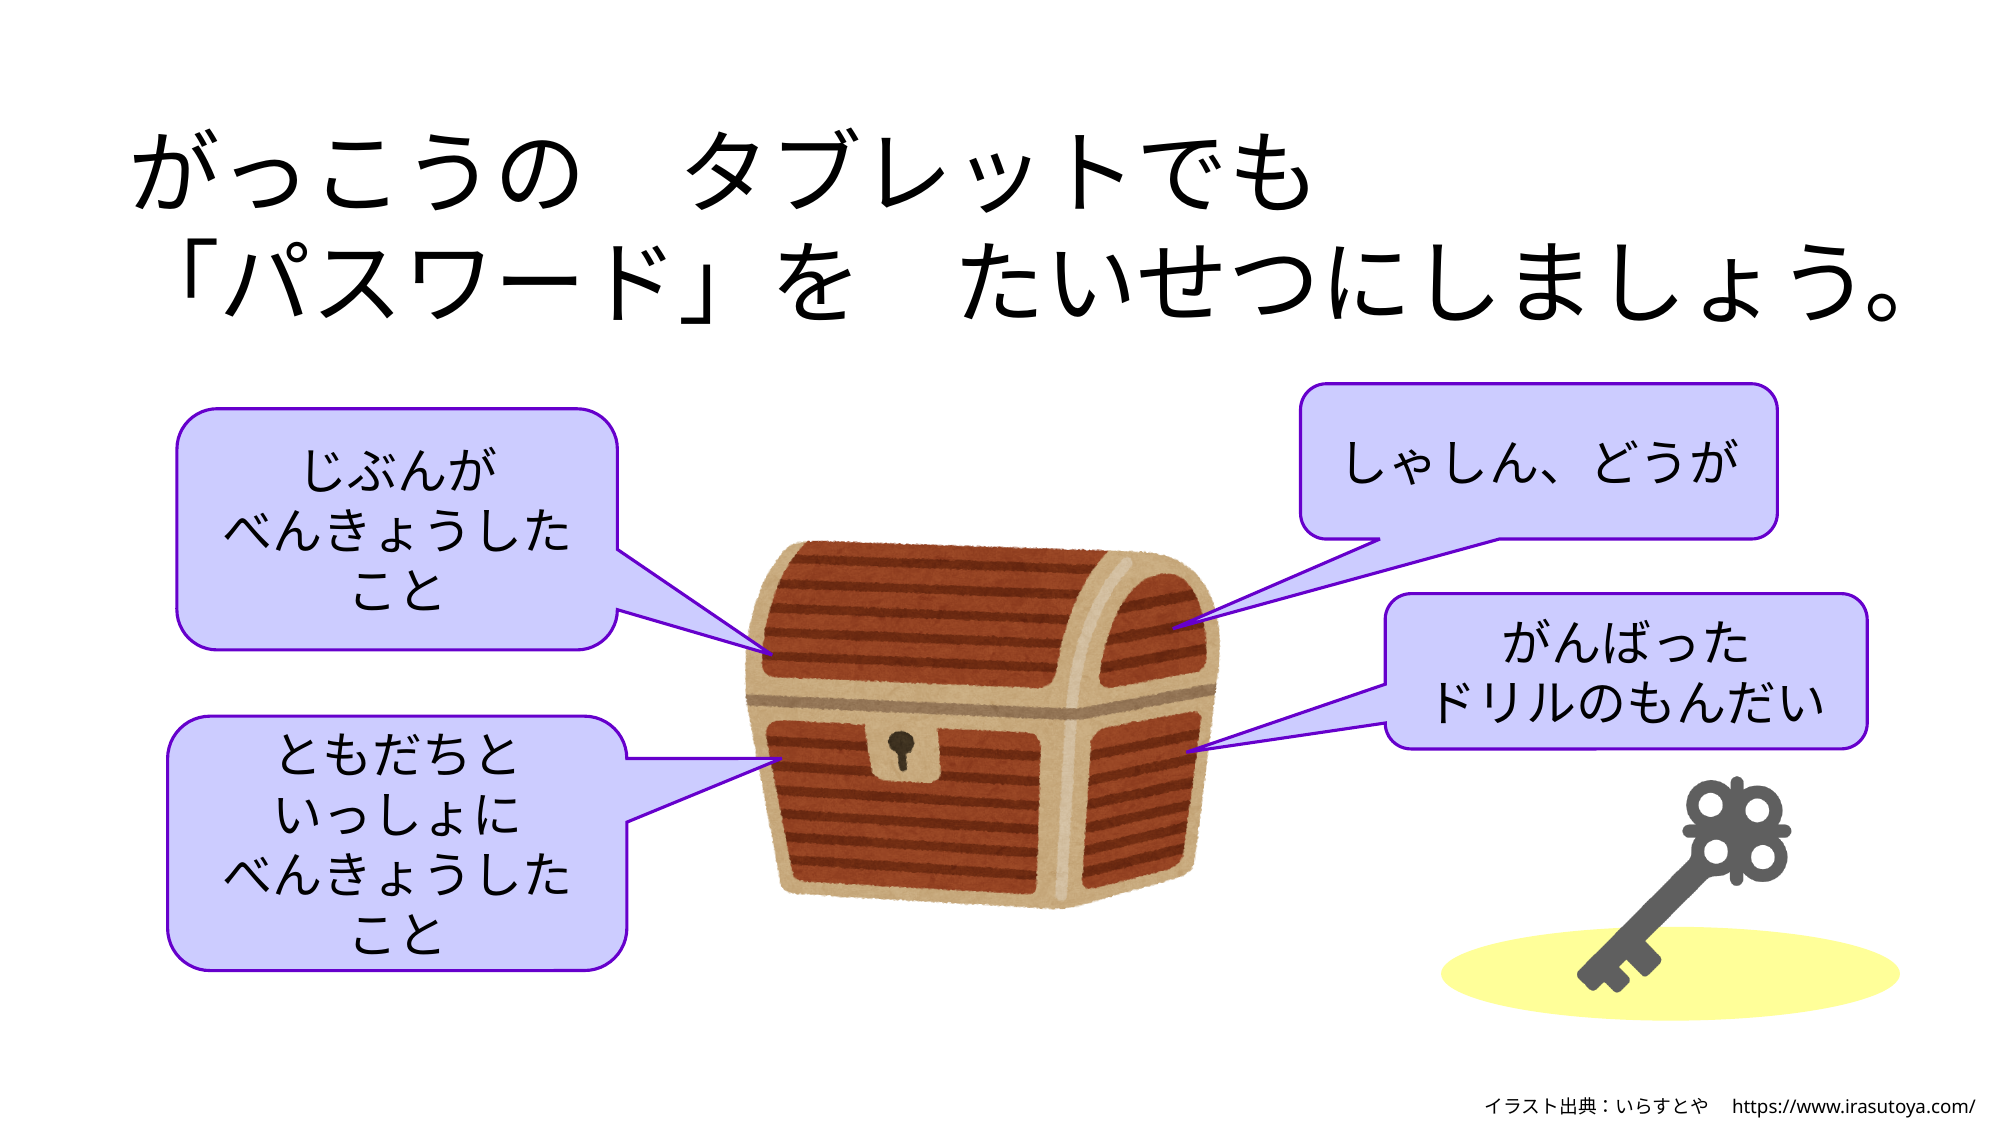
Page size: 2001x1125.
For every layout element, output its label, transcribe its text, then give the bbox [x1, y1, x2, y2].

text_box イラスト出典：いらすとや https://www.irasutoya.com/ [1469, 1087, 2000, 1125]
text_box じぶんが べんきょうした こと [175, 407, 727, 652]
text_box [1439, 931, 1902, 1023]
text_box がっこうの タブレットでも 「パスワード」を たいせつにしましょう。 [113, 107, 1956, 342]
text_box しゃしん、どうが [1233, 382, 1779, 614]
picture [727, 464, 1233, 968]
text_box がんばった ドリルのもんだい [1233, 592, 1869, 751]
text_box ともだちと いっしょに べんきょうした こと [166, 714, 727, 973]
picture [1558, 758, 1812, 1012]
